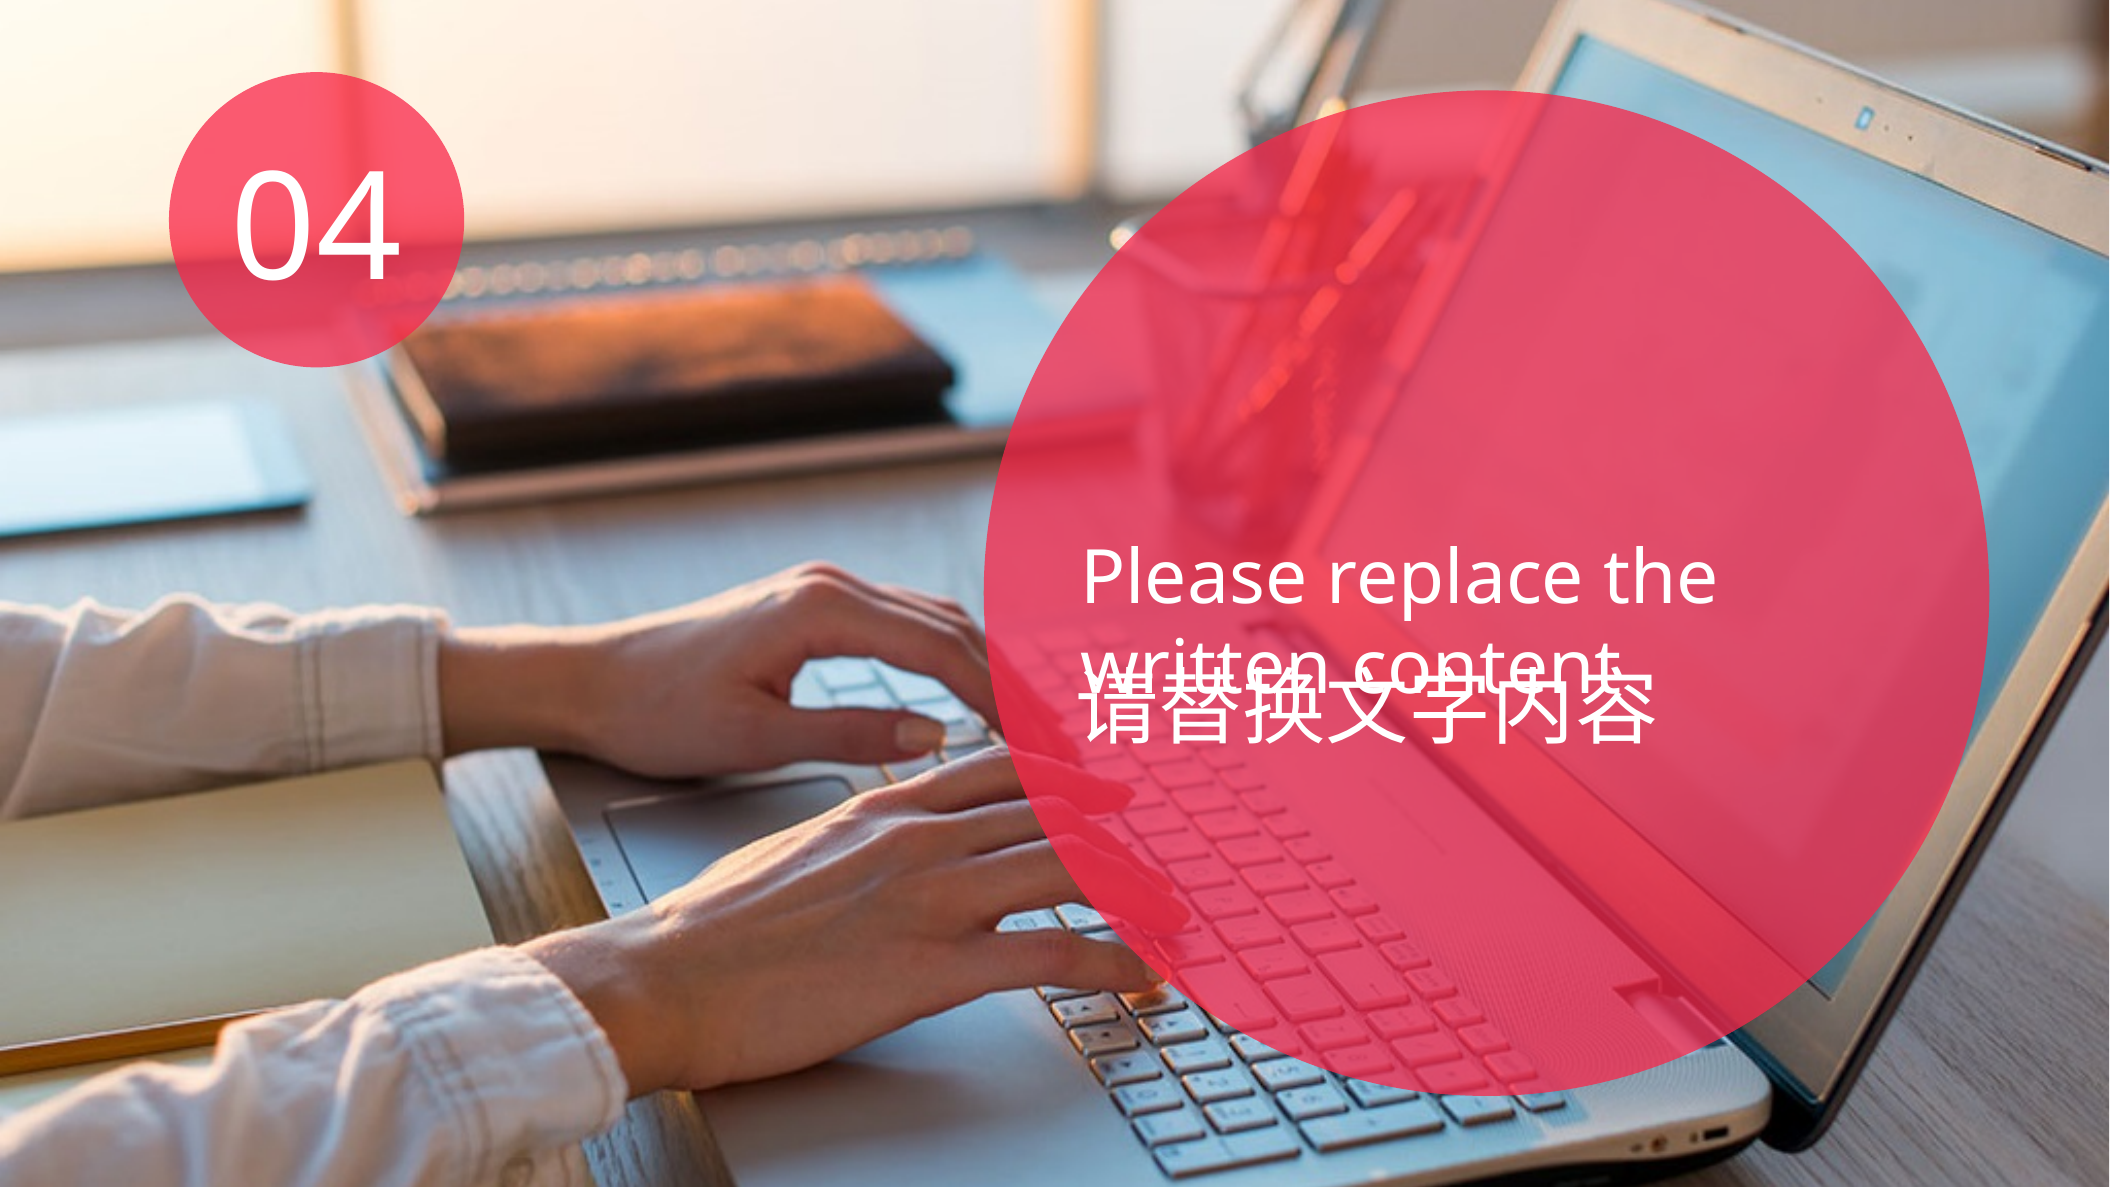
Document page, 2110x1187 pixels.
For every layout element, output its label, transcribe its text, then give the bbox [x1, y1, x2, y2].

text_box [0, 0, 2110, 1187]
text_box [982, 89, 1991, 1097]
text_box 请替换文字内容 [1033, 627, 1673, 762]
text_box 04 [167, 71, 466, 369]
text_box Please replace the written content [1065, 521, 1973, 716]
